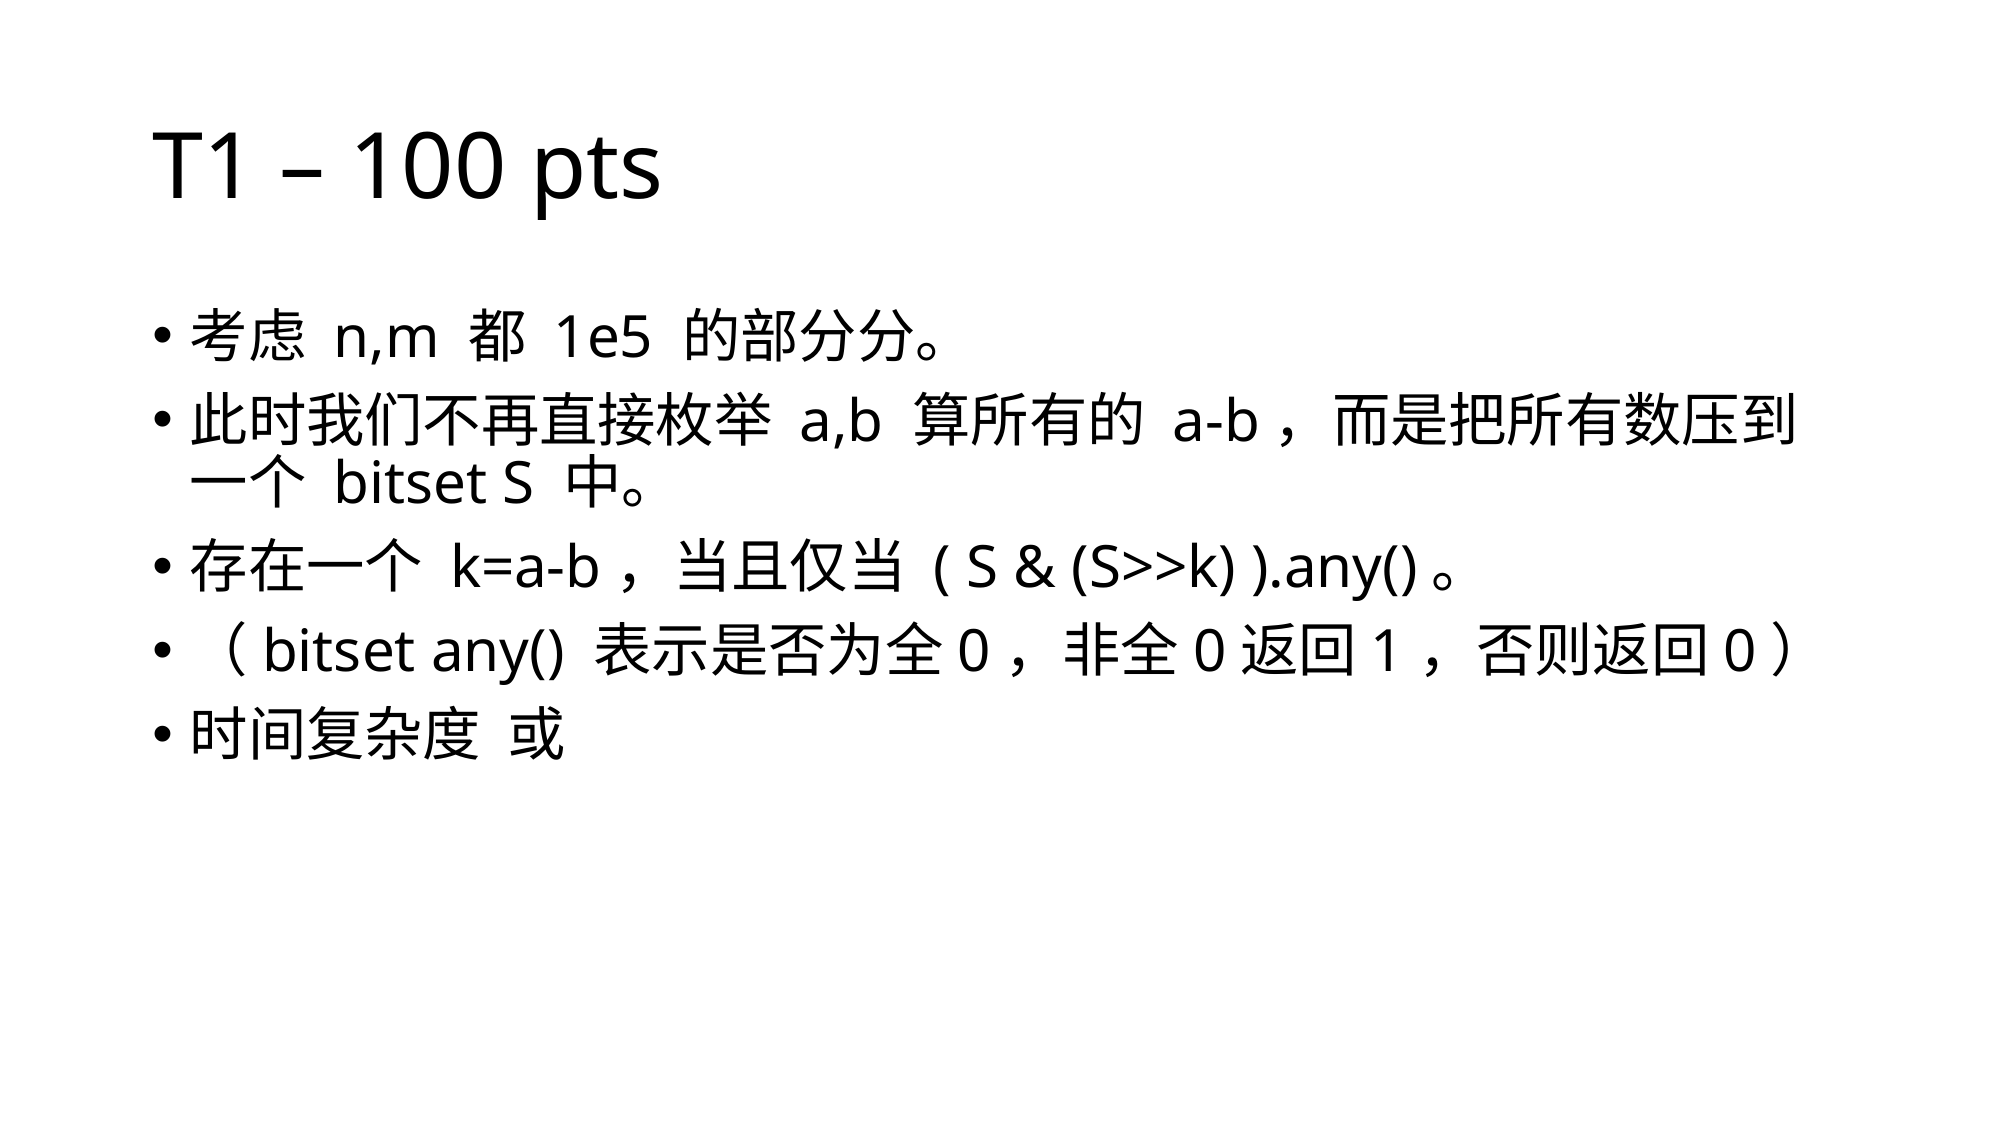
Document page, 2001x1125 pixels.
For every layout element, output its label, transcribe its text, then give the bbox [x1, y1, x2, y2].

title T1 – 100 pts [137, 59, 1863, 278]
